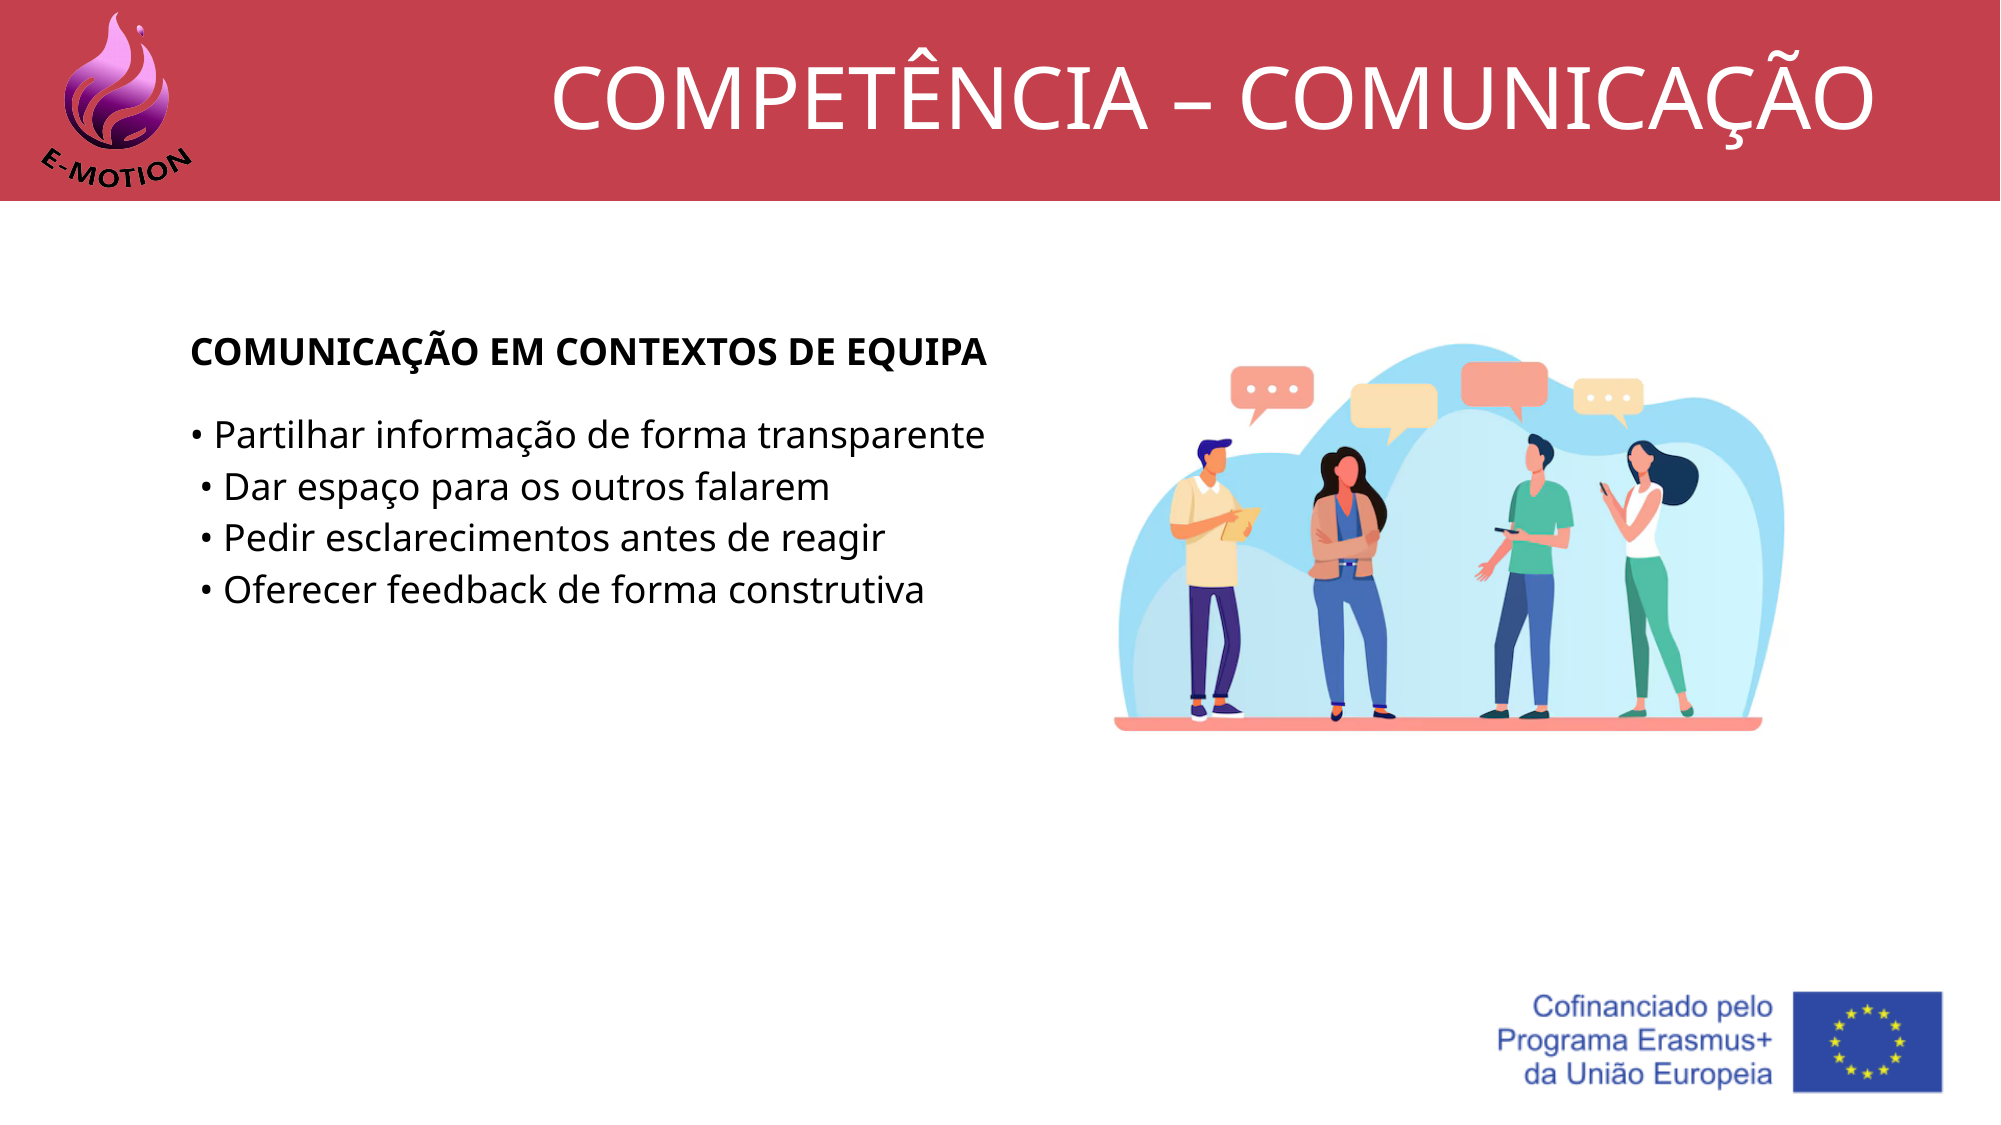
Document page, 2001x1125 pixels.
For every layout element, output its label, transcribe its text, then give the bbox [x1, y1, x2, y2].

text_box COMUNICAÇÃO EM CONTEXTOS DE EQUIPA • Partilhar informação de forma transparente • Dar espaço para os outros falarem • Pedir esclarecimentos antes de reagir • Oferecer feedback de forma construtiva [174, 313, 1052, 619]
text_box COMPETÊNCIA – COMUNICAÇÃO [518, 35, 1894, 183]
picture [1396, 955, 2000, 1125]
picture [0, 0, 253, 247]
picture [1054, 313, 1826, 756]
